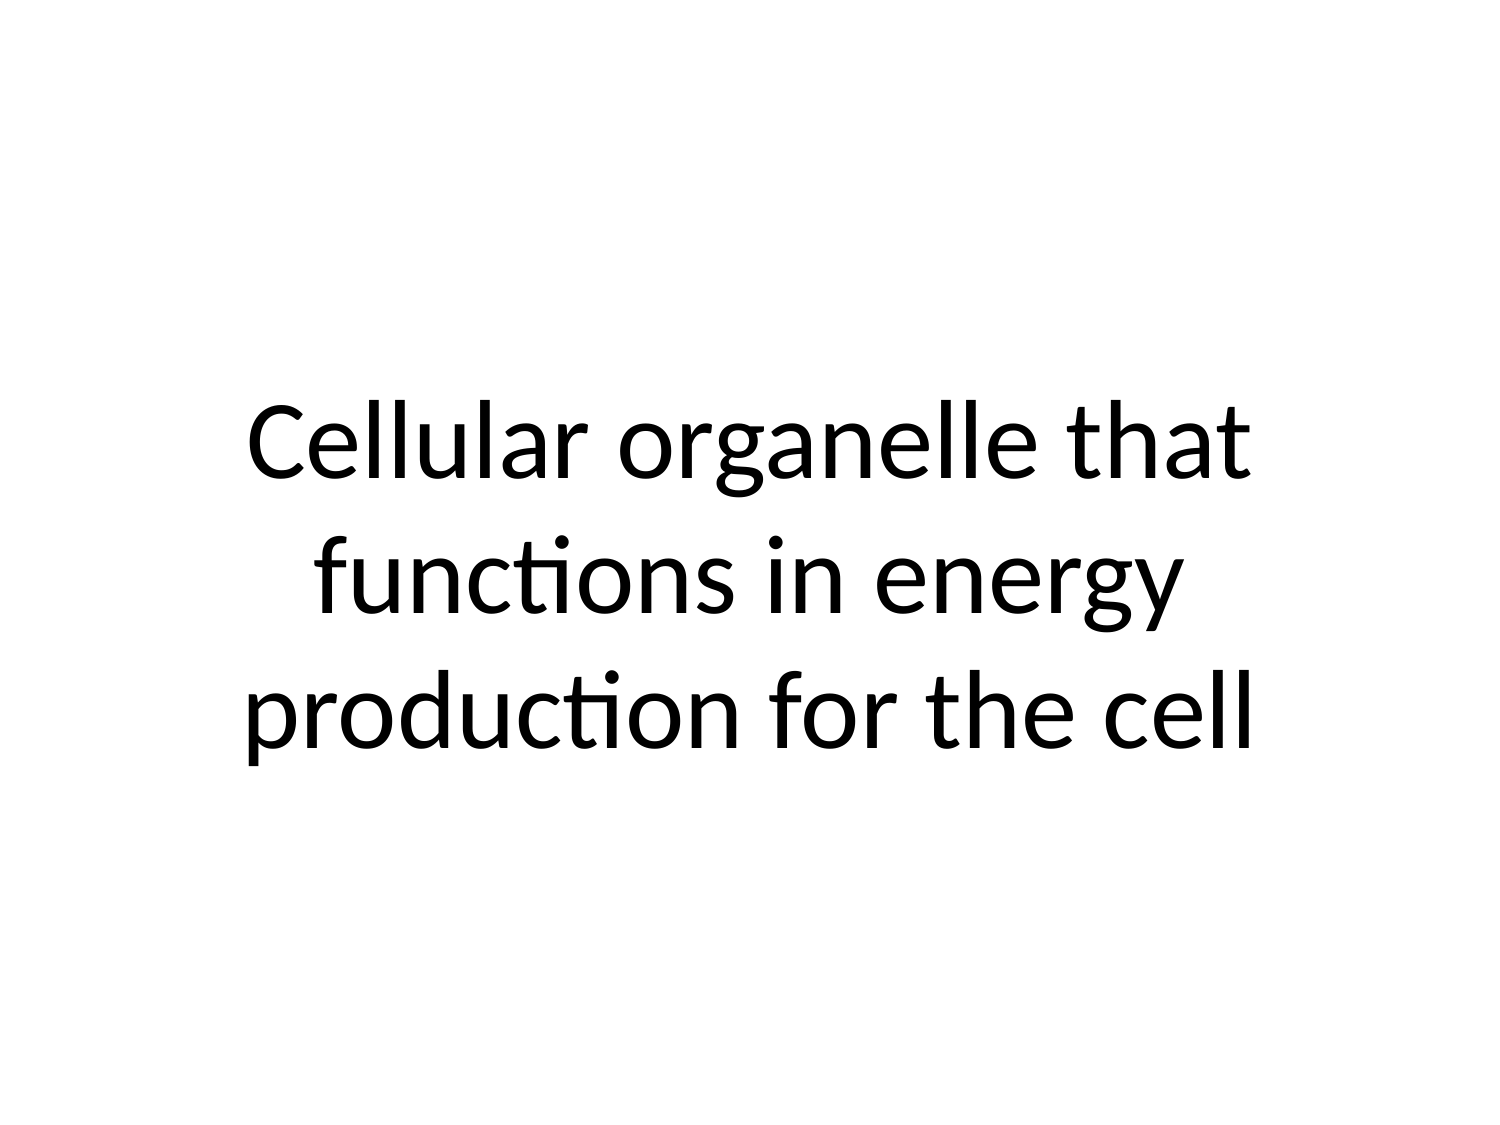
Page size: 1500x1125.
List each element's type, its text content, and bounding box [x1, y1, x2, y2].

title Cellular organelle that functions in energy production for the cell [112, 50, 1388, 1088]
